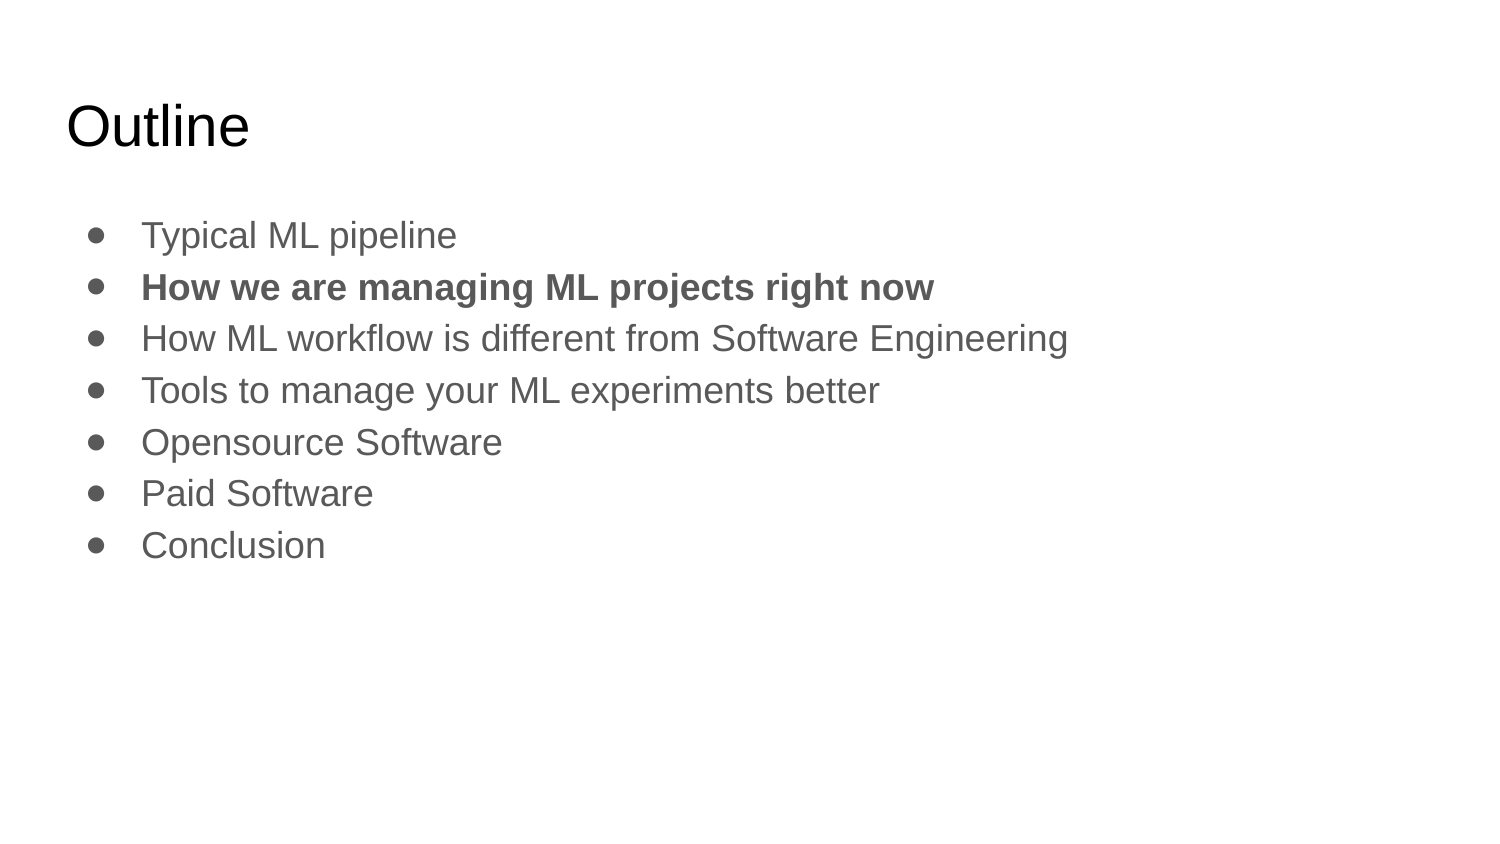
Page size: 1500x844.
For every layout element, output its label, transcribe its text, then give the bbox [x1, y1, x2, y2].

list Typical ML pipeline How we are managing ML projects right now How ML workflow is different from Software Engineering Tools to manage your ML experiments better Opensource Software Paid Software Conclusion [51, 189, 1449, 750]
title Outline [51, 72, 1449, 167]
